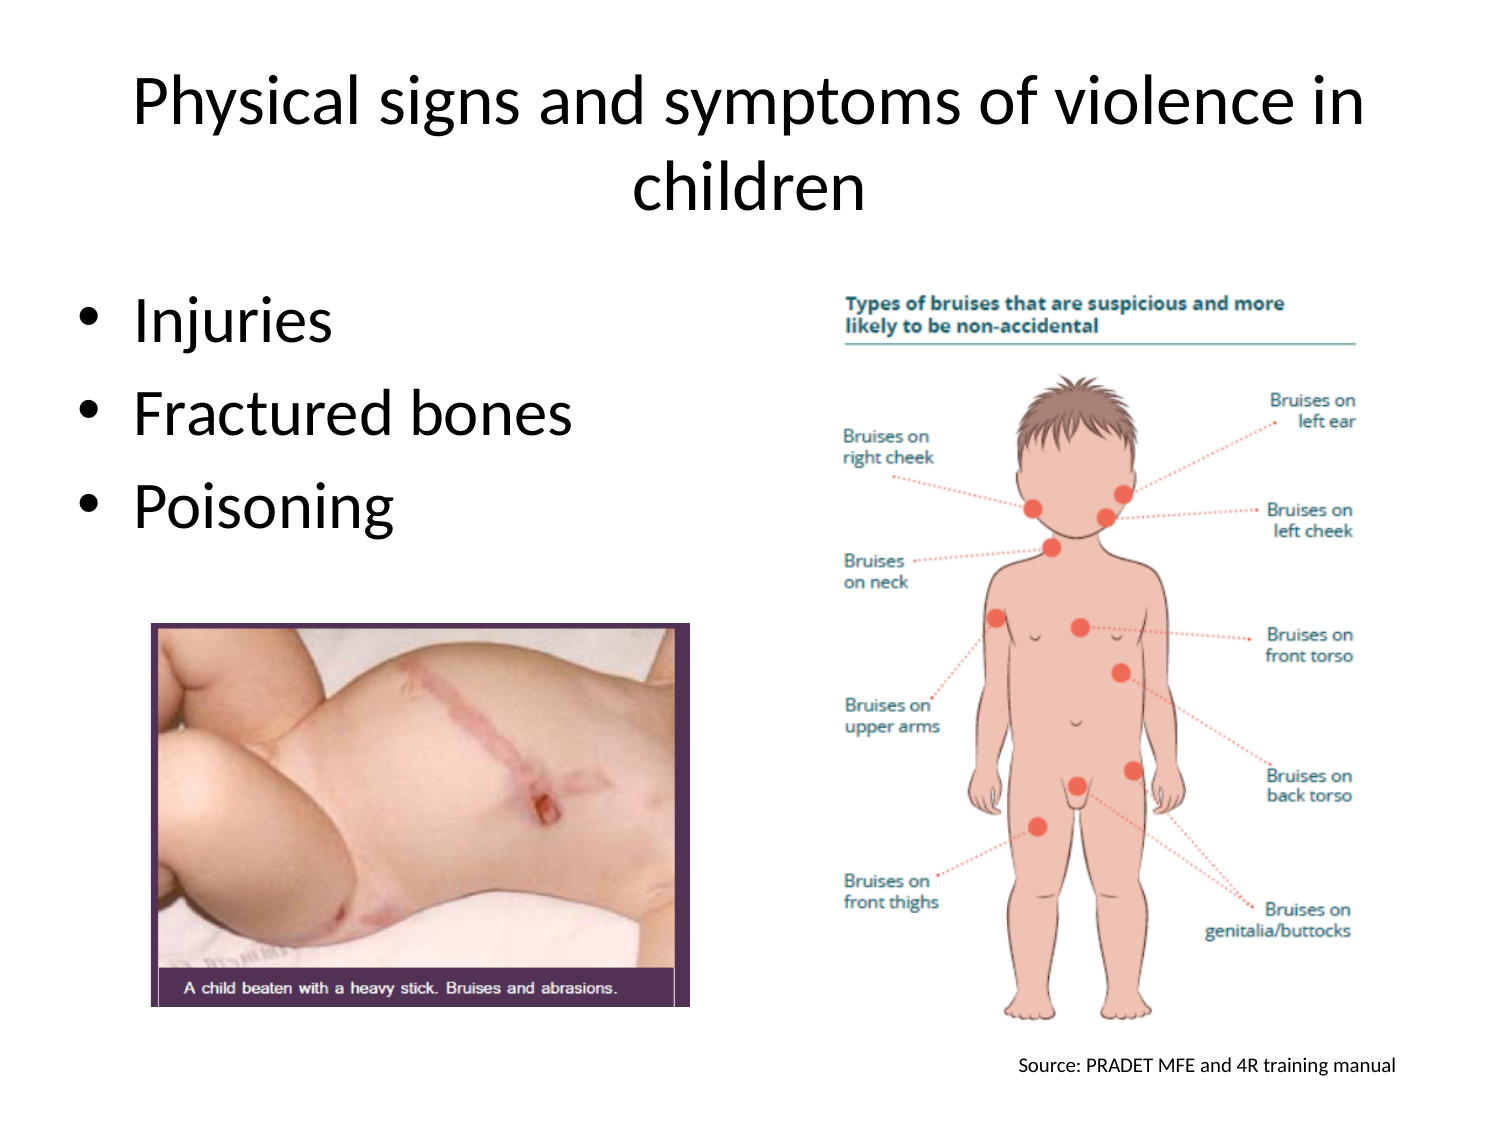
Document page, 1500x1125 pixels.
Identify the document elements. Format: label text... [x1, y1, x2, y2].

picture [813, 281, 1385, 1072]
list Injuries Fractured bones Poisoning [62, 267, 884, 1031]
text_box Source: PRADET MFE and 4R training manual [1003, 1044, 1425, 1085]
picture [150, 623, 691, 1007]
title Physical signs and symptoms of violence in children [75, 45, 1425, 233]
